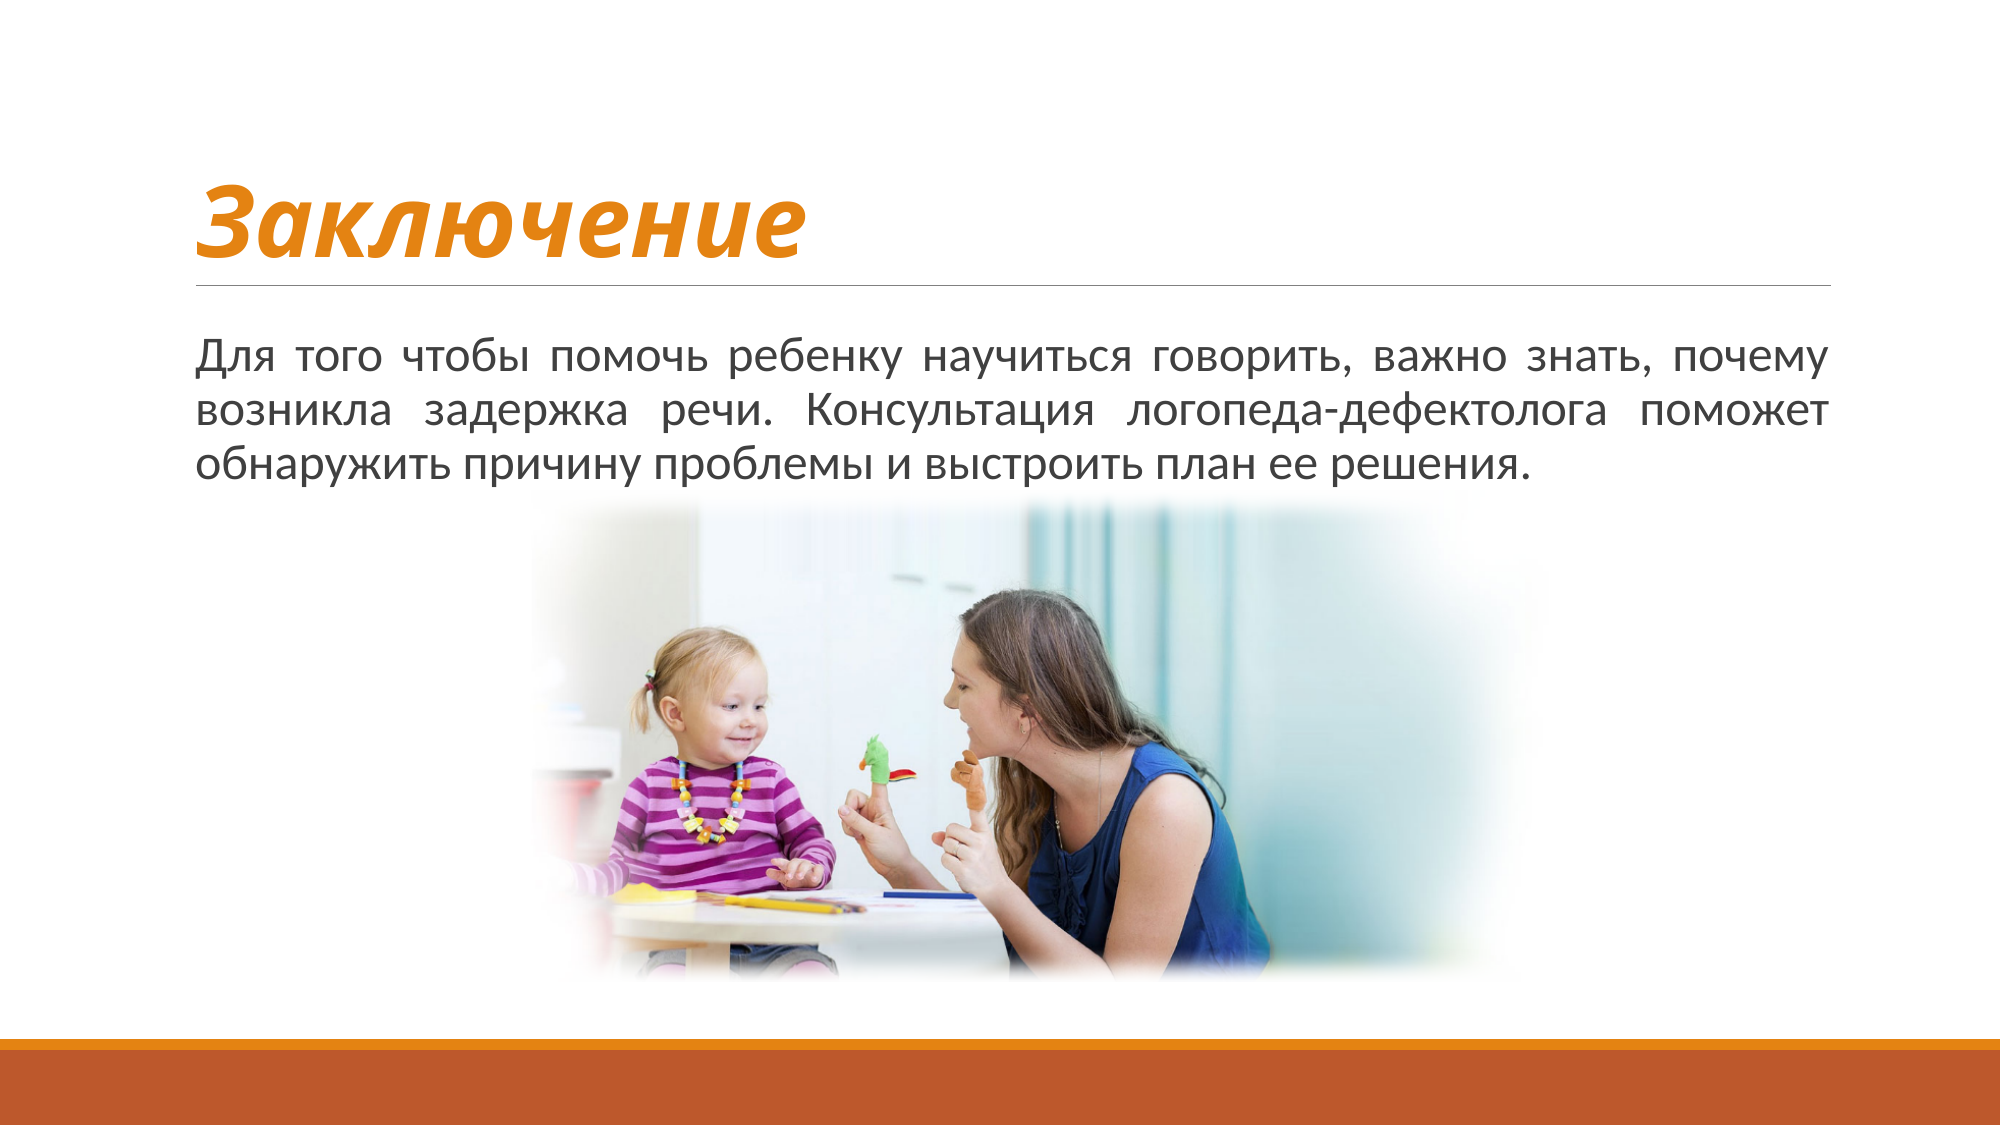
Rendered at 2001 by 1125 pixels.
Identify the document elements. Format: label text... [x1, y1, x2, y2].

picture [507, 489, 1561, 982]
title Заключение [180, 47, 1830, 285]
list Для того чтобы помочь ребенку научиться говорить, важно знать, почему возникла задержка речи. Консультация логопеда-дефектолога поможет обнаружить причину проблемы и выстроить план ее решения. [180, 321, 1830, 982]
